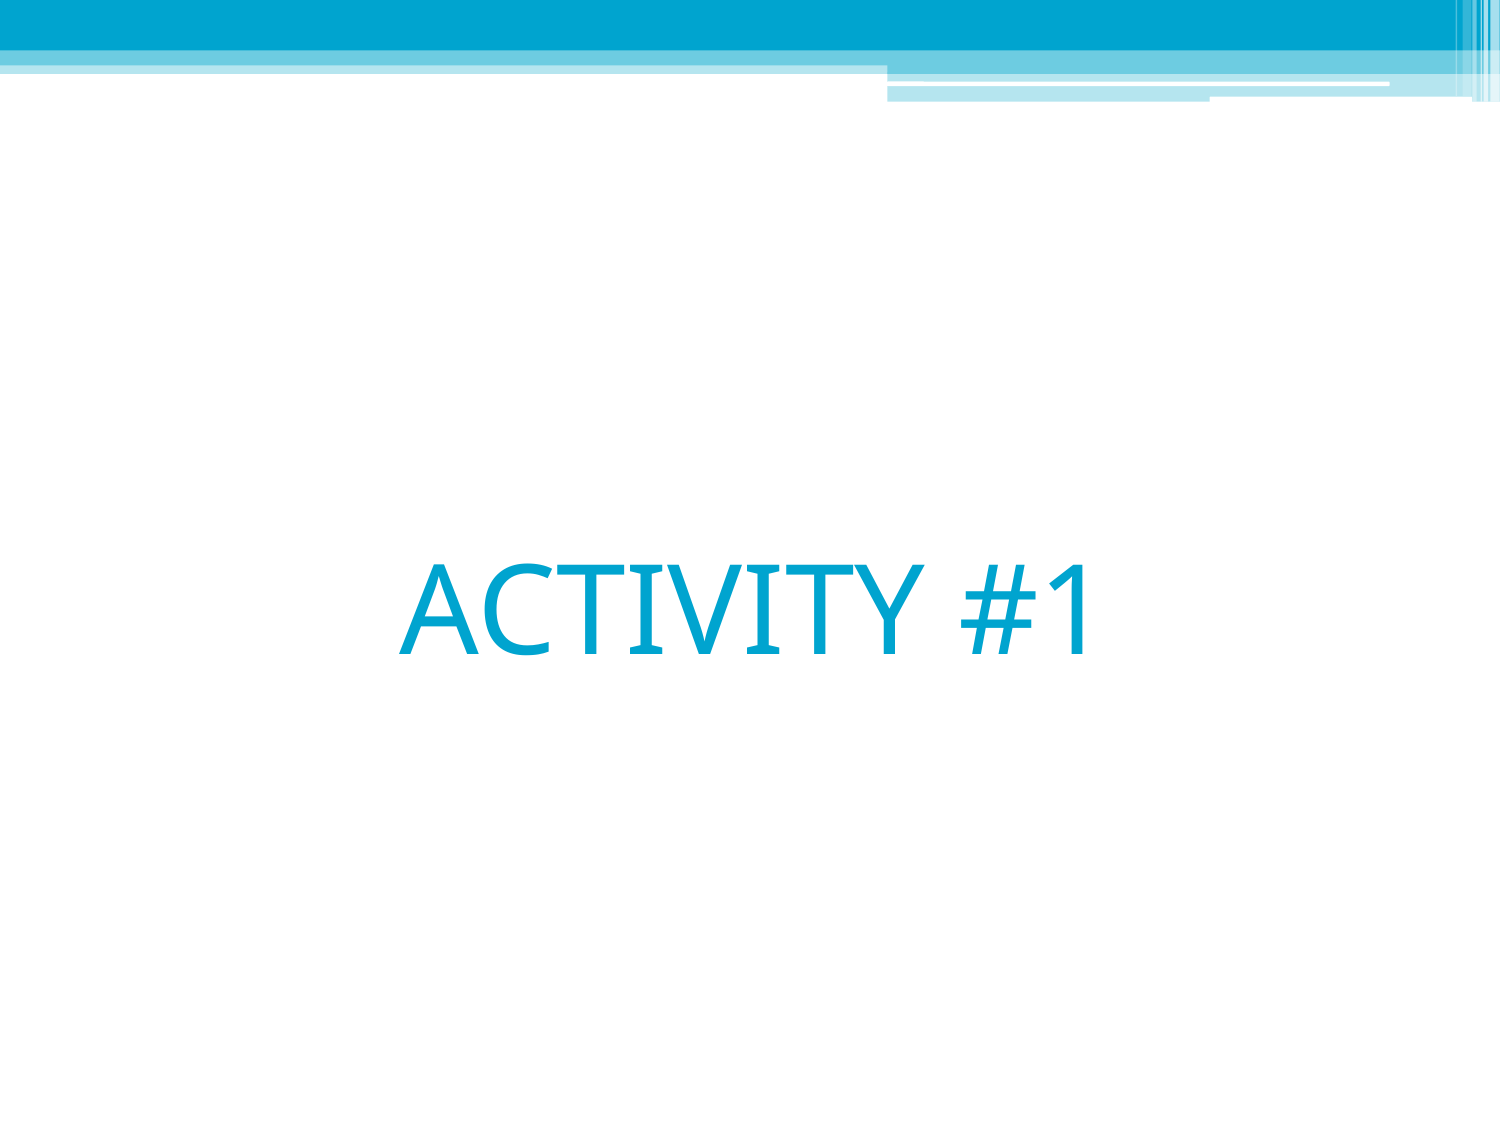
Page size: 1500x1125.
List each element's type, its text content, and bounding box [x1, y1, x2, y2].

list ACTIVITY #1 [75, 368, 1425, 1079]
